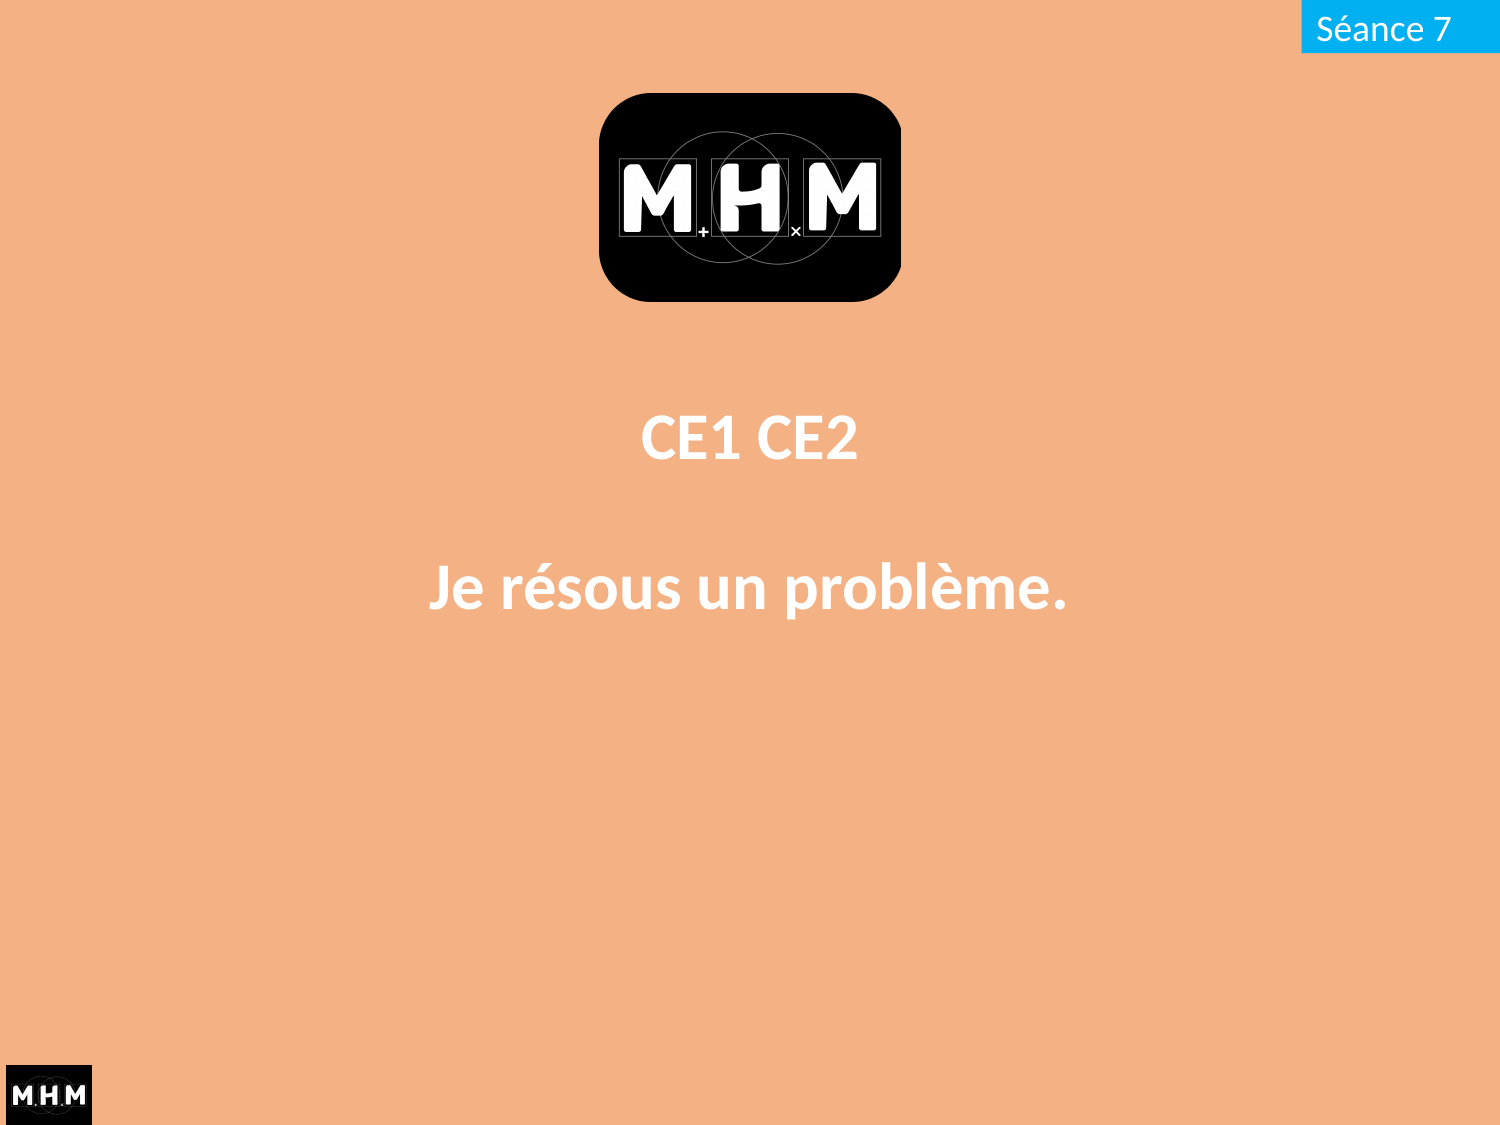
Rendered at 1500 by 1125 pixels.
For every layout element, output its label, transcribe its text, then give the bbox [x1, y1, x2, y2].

picture [6, 1065, 92, 1125]
picture [599, 93, 901, 302]
text_box CE1 CE2 Je résous un problème. [106, 385, 1394, 710]
